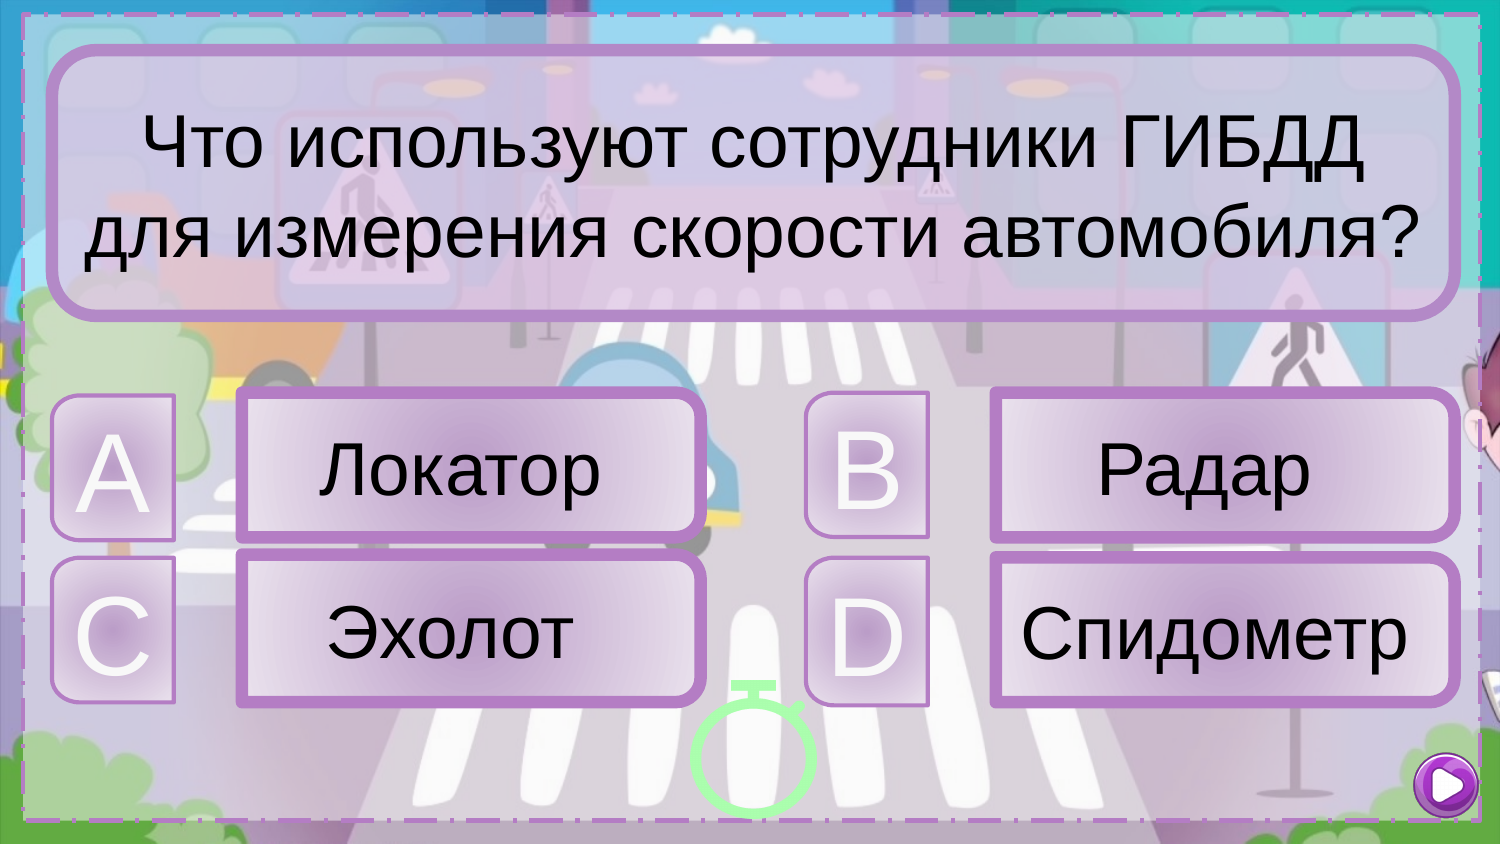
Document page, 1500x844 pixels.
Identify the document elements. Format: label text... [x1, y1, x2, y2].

text_box Эхолот [239, 552, 703, 705]
picture [0, 0, 1500, 844]
text_box Что используют сотрудники ГИБДД для измерения скорости автомобиля? [49, 48, 1457, 318]
text_box [21, 12, 1482, 823]
text_box C [49, 555, 176, 705]
text_box Локатор [239, 390, 703, 540]
text_box B [803, 390, 930, 540]
text_box A [49, 393, 176, 543]
text_box Спидометр [993, 555, 1457, 705]
text_box D [803, 555, 930, 708]
text_box Радар [993, 390, 1457, 540]
